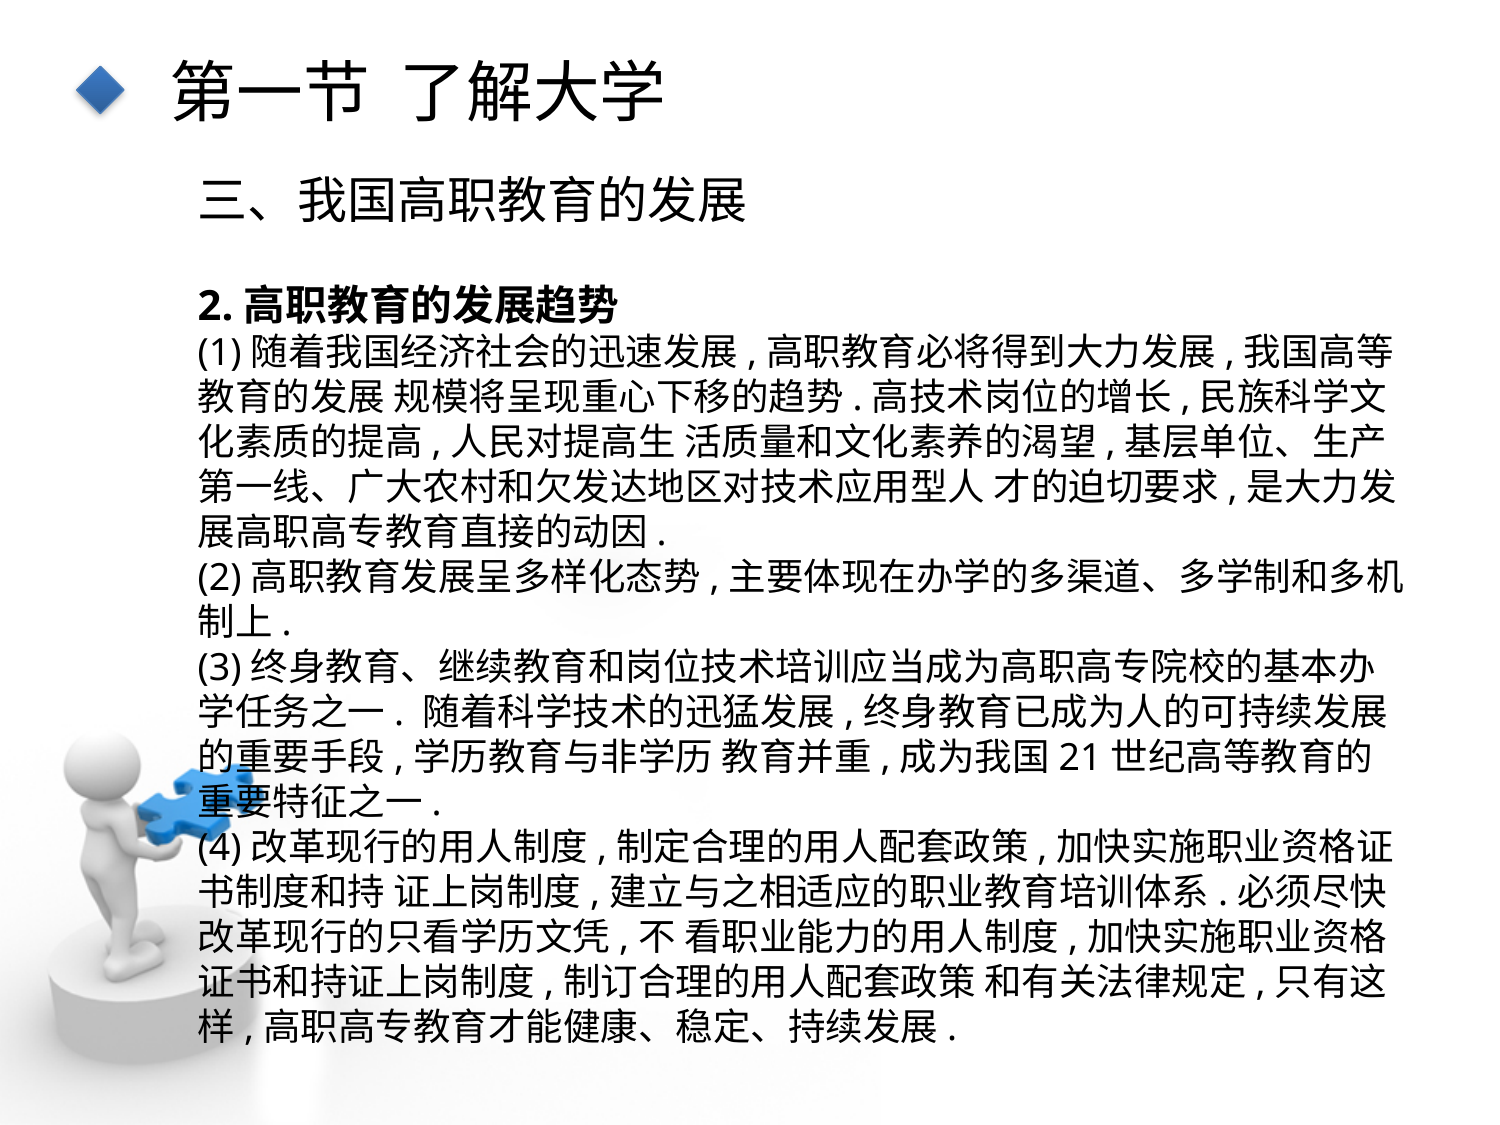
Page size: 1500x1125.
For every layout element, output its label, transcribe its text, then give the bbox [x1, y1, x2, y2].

picture [0, 0, 1500, 1125]
text_box 第一节 了解大学 [154, 42, 682, 138]
text_box [76, 65, 125, 115]
text_box 三、我国高职教育的发展 2.高职教育的发展趋势 (1)随着我国经济社会的迅速发展,高职教育必将得到大力发展,我国高等教育的发展 规模将呈现重心下移的趋势.高技术岗位的增长,民族科学文化素质的提高,人民对提高生 活质量和文化素养的渴望,基层单位、生产第一线、广大农村和欠发达地区对技术应用型人 才的迫切要求,是大力发展高职高专教育直接的动因. (2)高职教育发展呈多样化态势,主要体现在办学的多渠道、多学制和多机制上. (3)终身教育、继续教育和岗位技术培训应当成为高职高专院校的基本办学任务之一. 随着科学技术的迅猛发展,终身教育已成为人的可持续发展的重要手段,学历教育与非学历 教育并重,成为我国21世纪高等教育的重要特征之一. (4)改革现行的用人制度,制定合理的用人配套政策,加快实施职业资格证书制度和持 证上岗制度,建立与之相适应的职业教育培训体系.必须尽快改革现行的只看学历文凭,不 看职业能力的用人制度,加快实施职业资格证书和持证上岗制度,制订合理的用人配套政策 和有关法律规定,只有这样,高职高专教育才能健康、稳定、持续发展. [182, 160, 1424, 1056]
